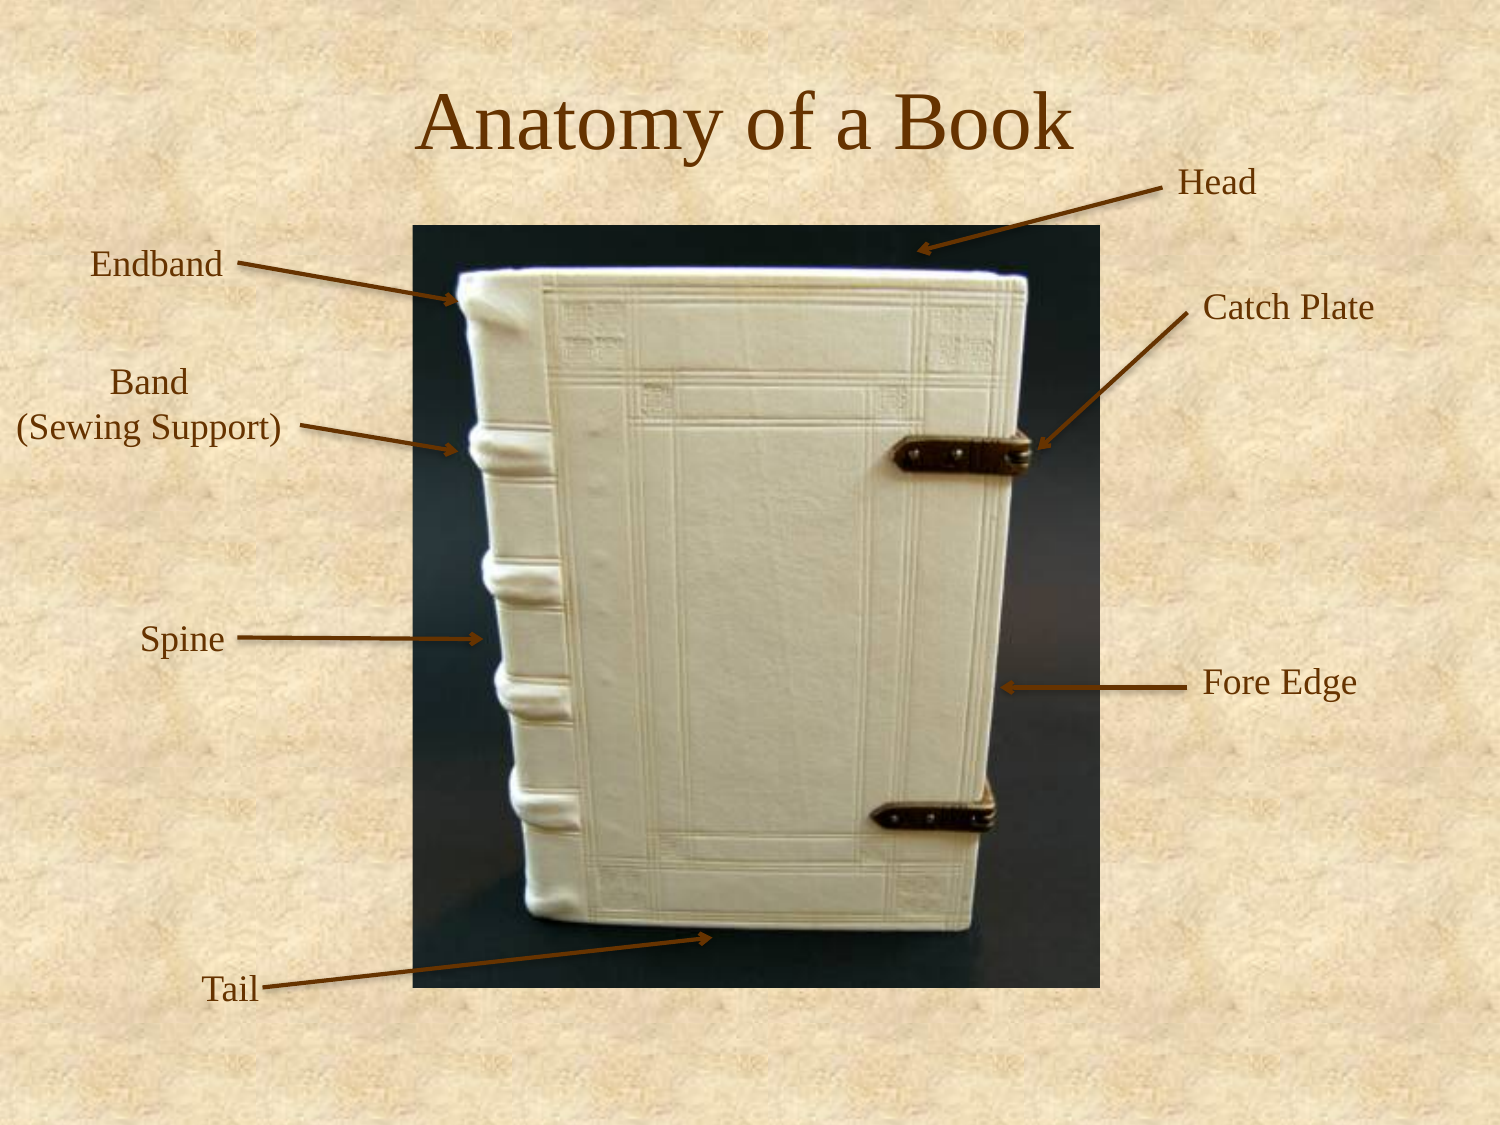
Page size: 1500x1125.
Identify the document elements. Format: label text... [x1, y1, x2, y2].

text_box Spine [125, 606, 250, 712]
text_box Head [1163, 149, 1272, 255]
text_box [1037, 312, 1188, 451]
text_box Band (Sewing Support) [1, 349, 297, 455]
picture [0, 0, 1500, 1125]
text_box Catch Plate [1188, 274, 1391, 335]
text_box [262, 937, 713, 988]
text_box Fore Edge [1187, 649, 1375, 710]
text_box Endband [74, 231, 300, 337]
text_box Tail [186, 956, 275, 1062]
text_box Anatomy of a Book [399, 58, 1113, 174]
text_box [299, 424, 459, 452]
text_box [237, 262, 459, 302]
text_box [916, 187, 1163, 252]
